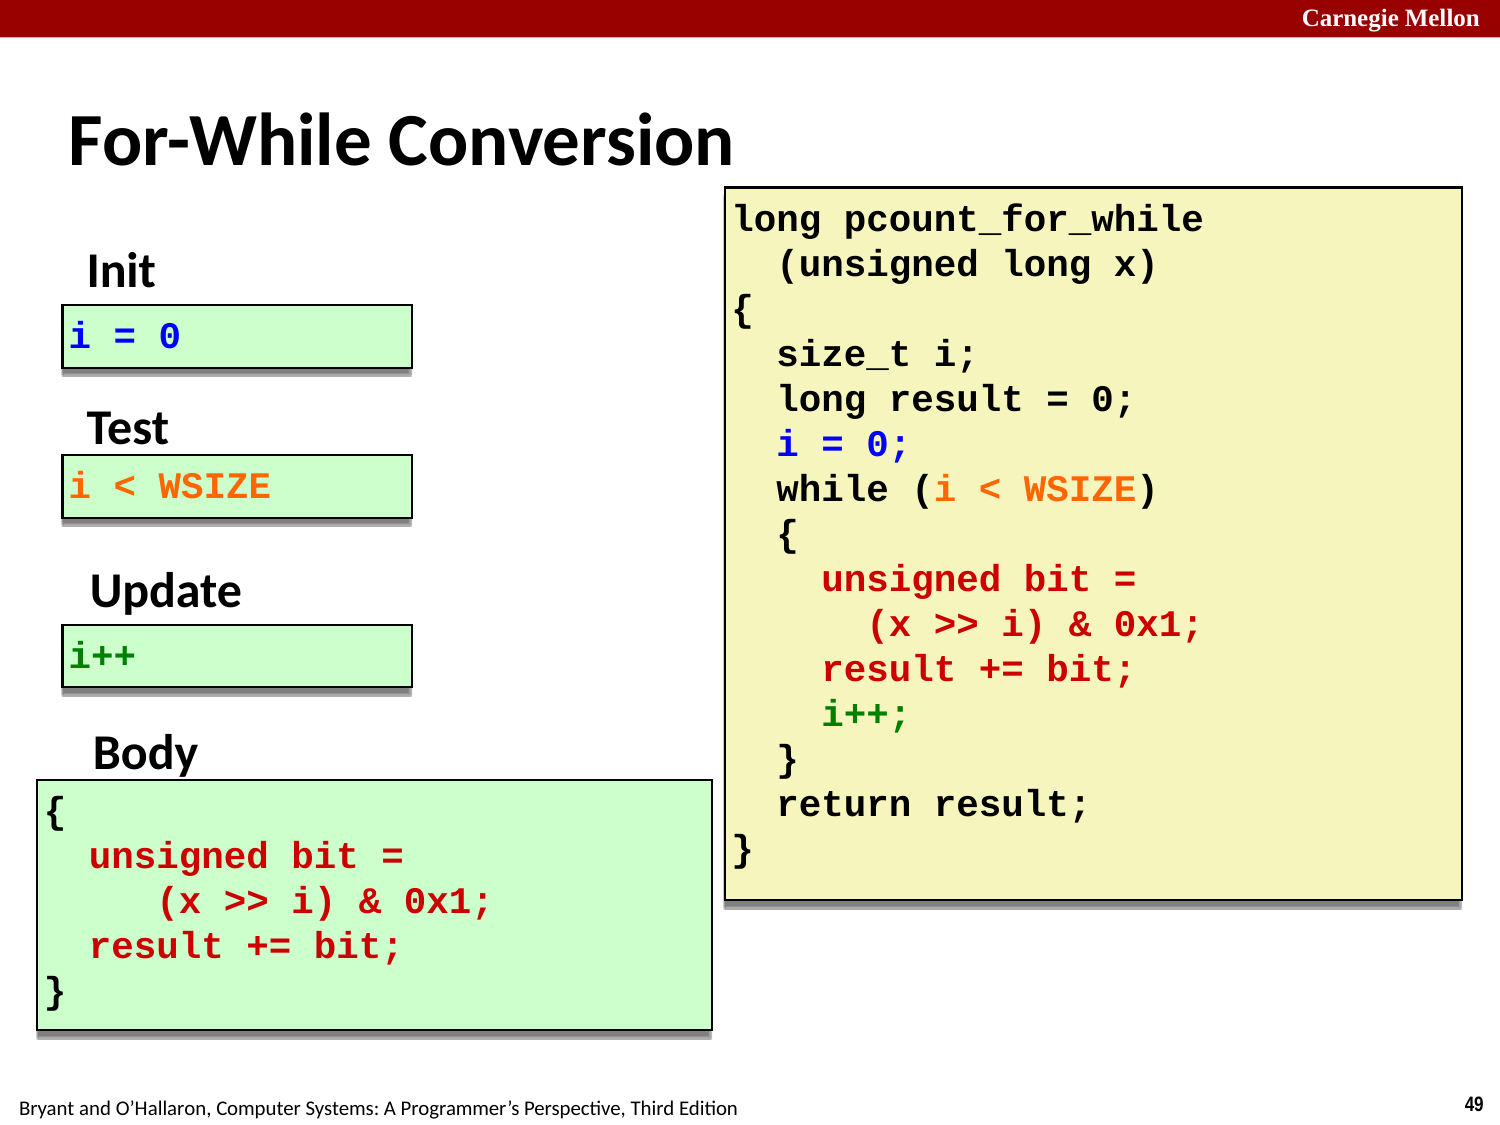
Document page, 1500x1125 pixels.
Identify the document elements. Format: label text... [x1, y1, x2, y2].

text_box Test [71, 387, 638, 456]
text_box Body [78, 712, 644, 781]
text_box i < WSIZE [62, 455, 413, 518]
title For-While Conversion [62, 41, 1438, 230]
text_box Init [71, 230, 638, 298]
text_box long pcount_for_while (unsigned long x) { size_t i; long result = 0; i = 0; while (i < WSIZE) { unsigned bit = (x >> i) & 0x1; result += bit; i++; } return result; } [724, 187, 1463, 900]
text_box Update [74, 549, 641, 618]
text_box i++ [62, 624, 413, 688]
text_box { unsigned bit = (x >> i) & 0x1; result += bit; } [37, 780, 713, 1031]
text_box i = 0 [62, 305, 413, 368]
